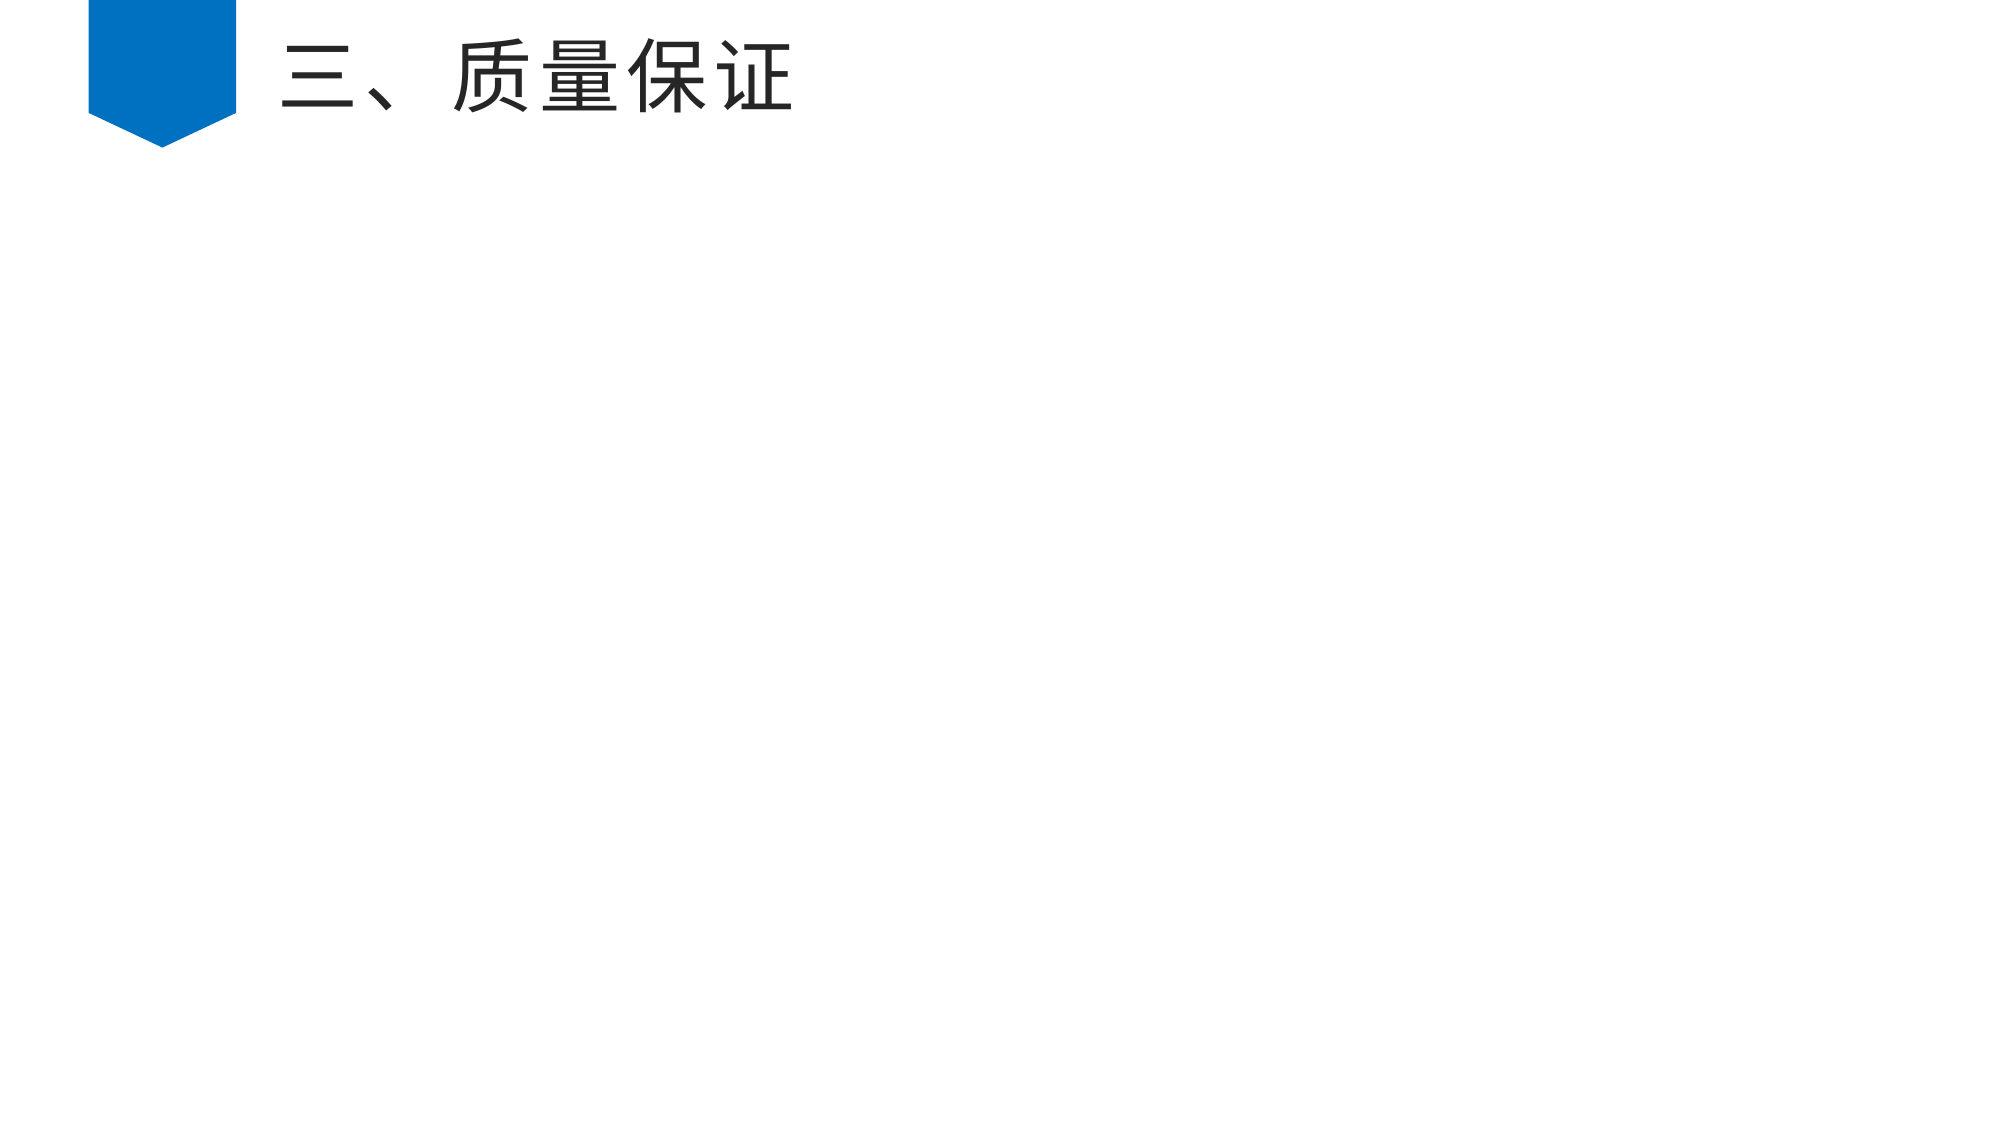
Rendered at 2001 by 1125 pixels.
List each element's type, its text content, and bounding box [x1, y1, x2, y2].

title 三、质量保证 [262, 15, 1940, 132]
text_box [87, 0, 238, 149]
